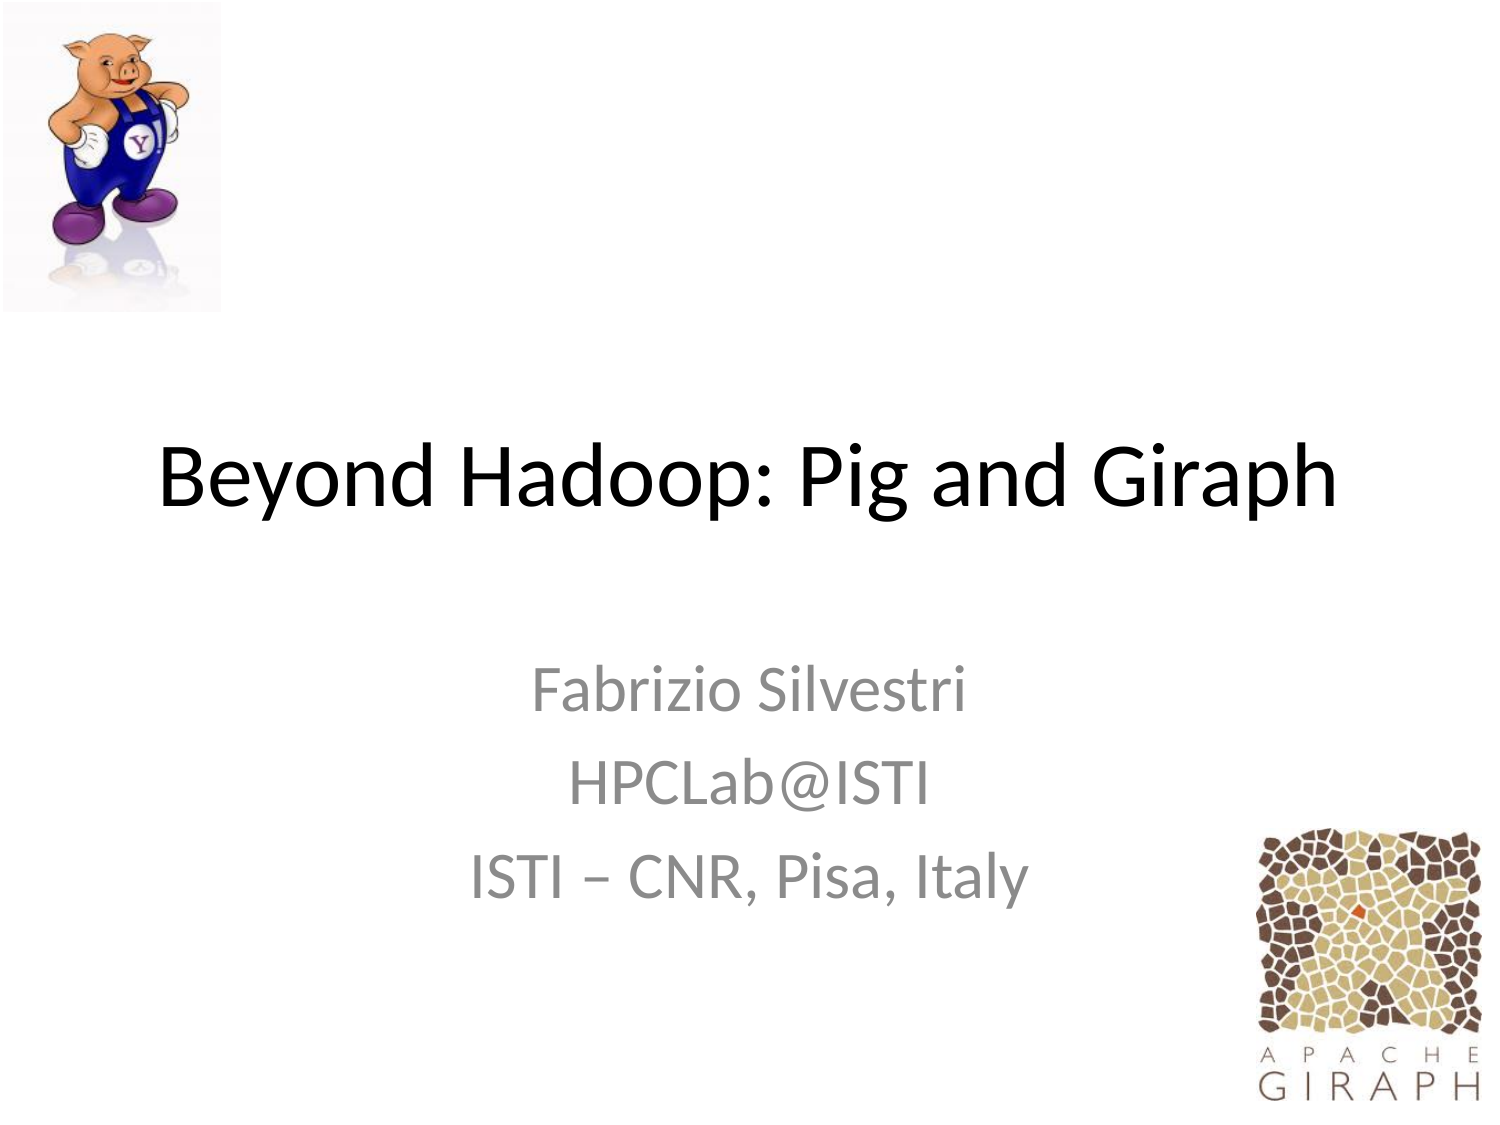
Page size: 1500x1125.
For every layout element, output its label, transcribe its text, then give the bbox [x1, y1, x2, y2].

title Beyond Hadoop: Pig and Giraph [112, 349, 1388, 591]
picture [2, 1, 221, 312]
subtitle Fabrizio Silvestri HPCLab@ISTI ISTI – CNR, Pisa, Italy [225, 637, 1275, 925]
picture [1256, 828, 1482, 1101]
